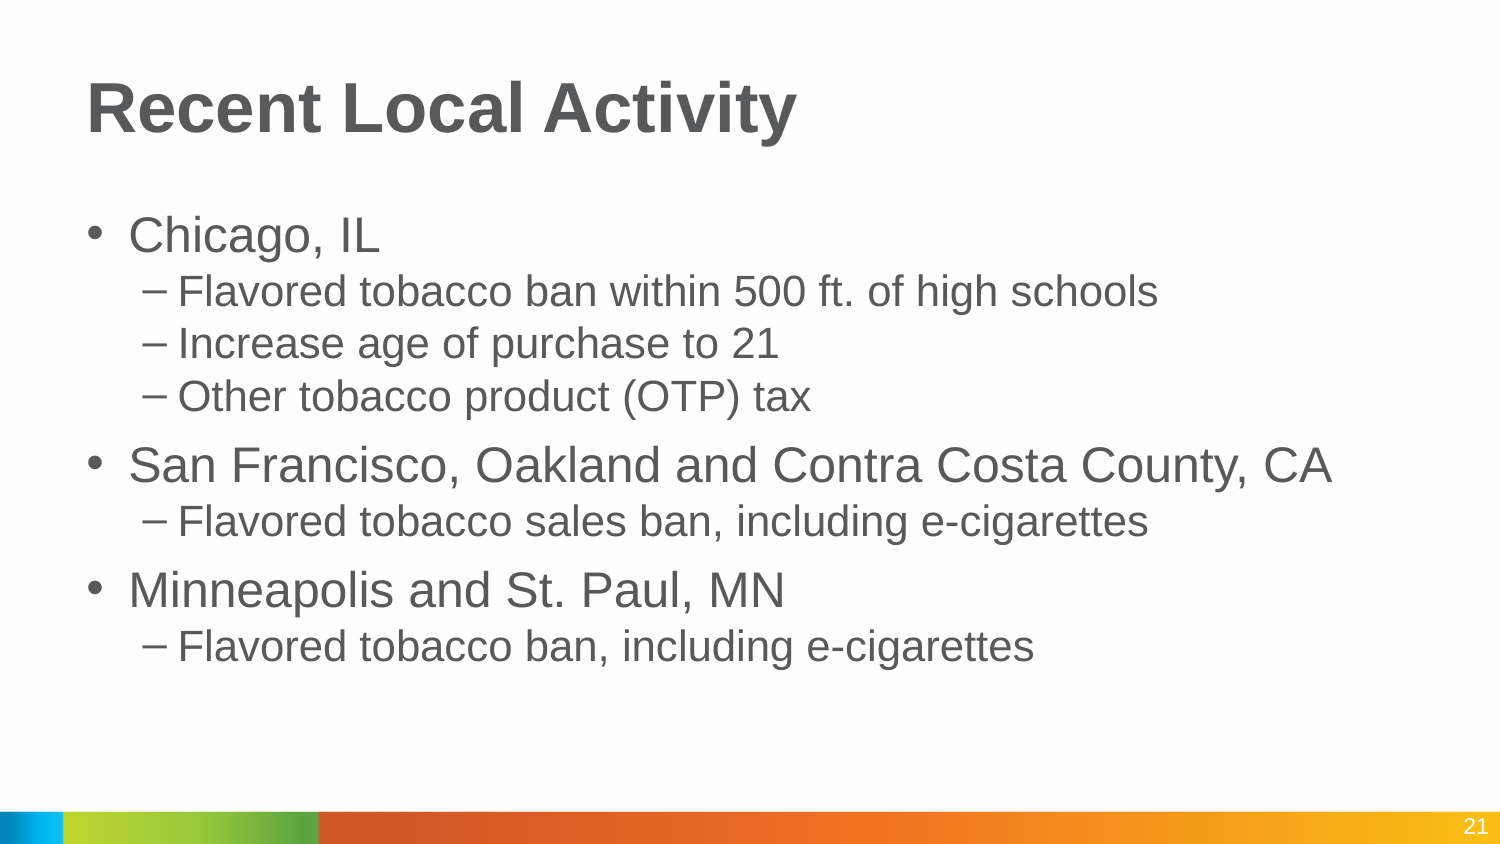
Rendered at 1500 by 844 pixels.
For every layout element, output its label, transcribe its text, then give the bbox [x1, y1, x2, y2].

slide_number 21 [1149, 802, 1500, 844]
list Chicago, IL Flavored tobacco ban within 500 ft. of high schools Increase age of purchase to 21 Other tobacco product (OTP) tax San Francisco, Oakland and Contra Costa County, CA Flavored tobacco sales ban, including e-cigarettes Minneapolis and St. Paul, MN Flavored tobacco ban, including e-cigarettes [75, 196, 1425, 754]
footer [456, 802, 1044, 844]
title Recent Local Activity [75, 33, 1425, 175]
picture [0, 0, 1500, 844]
